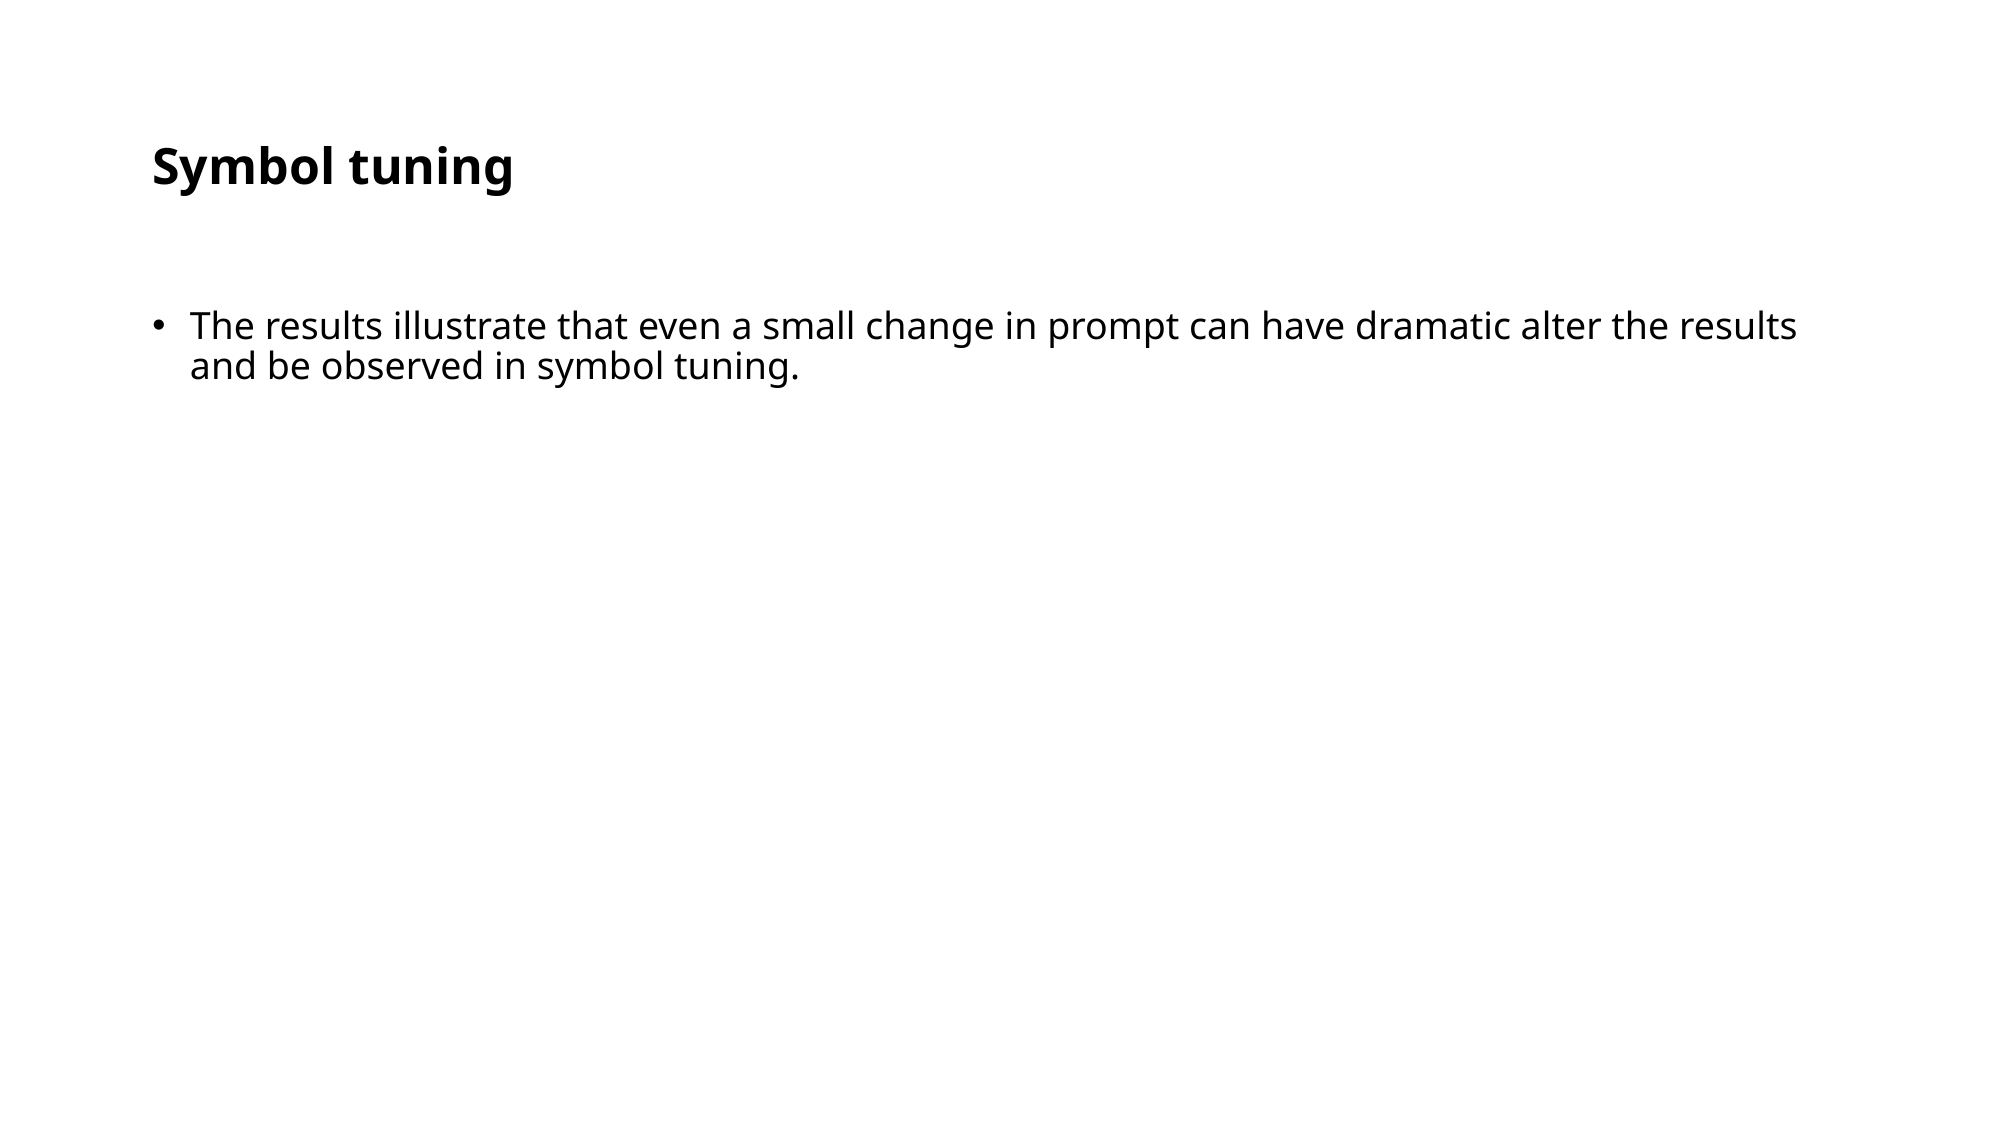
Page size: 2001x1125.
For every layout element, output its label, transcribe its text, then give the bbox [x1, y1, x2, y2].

list The results illustrate that even a small change in prompt can have dramatic alter the results and be observed in symbol tuning. [137, 299, 1863, 1014]
title Symbol tuning [137, 59, 1863, 278]
